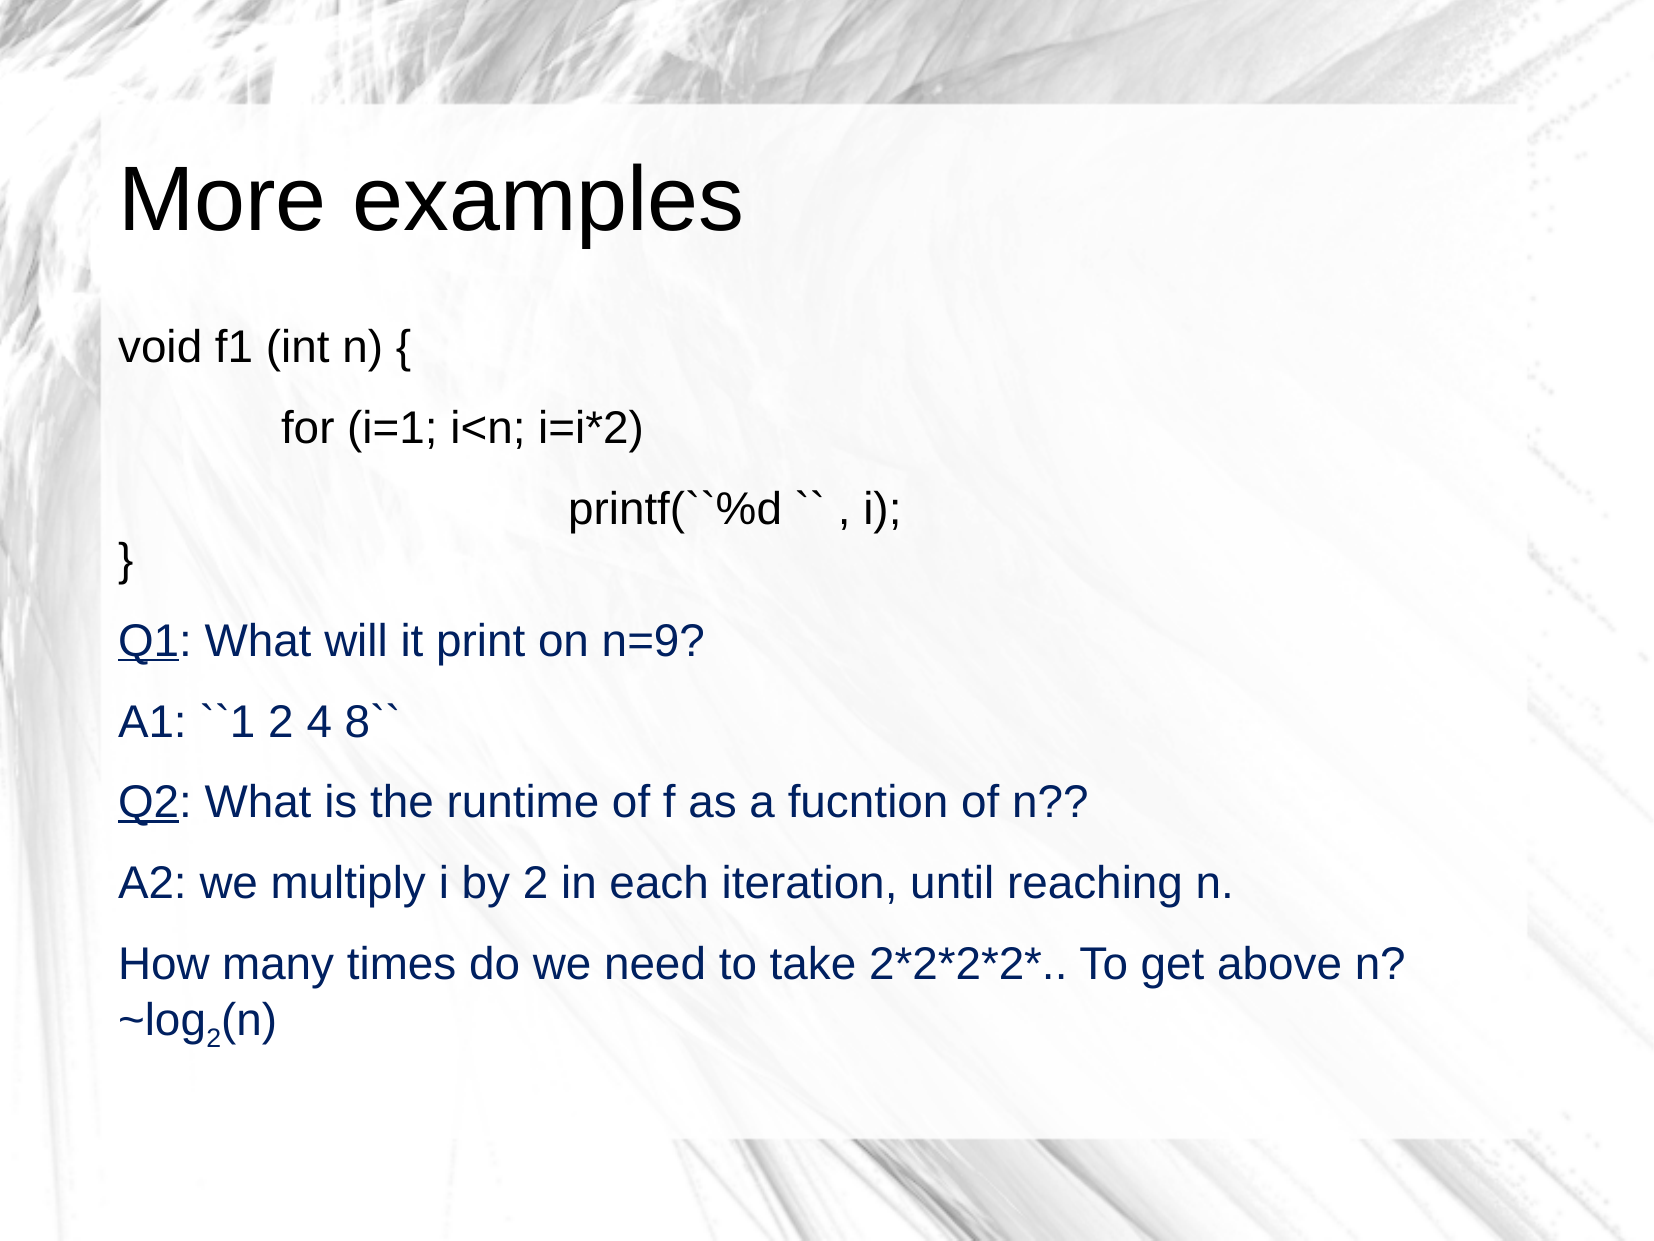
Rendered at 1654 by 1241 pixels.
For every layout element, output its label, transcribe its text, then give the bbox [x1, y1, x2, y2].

title More examples [118, 112, 1506, 281]
picture [0, 0, 1654, 1241]
list void f1 (int n) { for (i=1; i<n; i=i*2) printf(``%d `` , i); } Q1: What will it print on n=9? A1: ``1 2 4 8`` Q2: What is the runtime of f as a fucntion of n?? A2: we multiply i by 2 in each iteration, until reaching n. How many times do we need to take 2*2*2*2*.. To get above n? ~log2(n) [118, 319, 1571, 1109]
